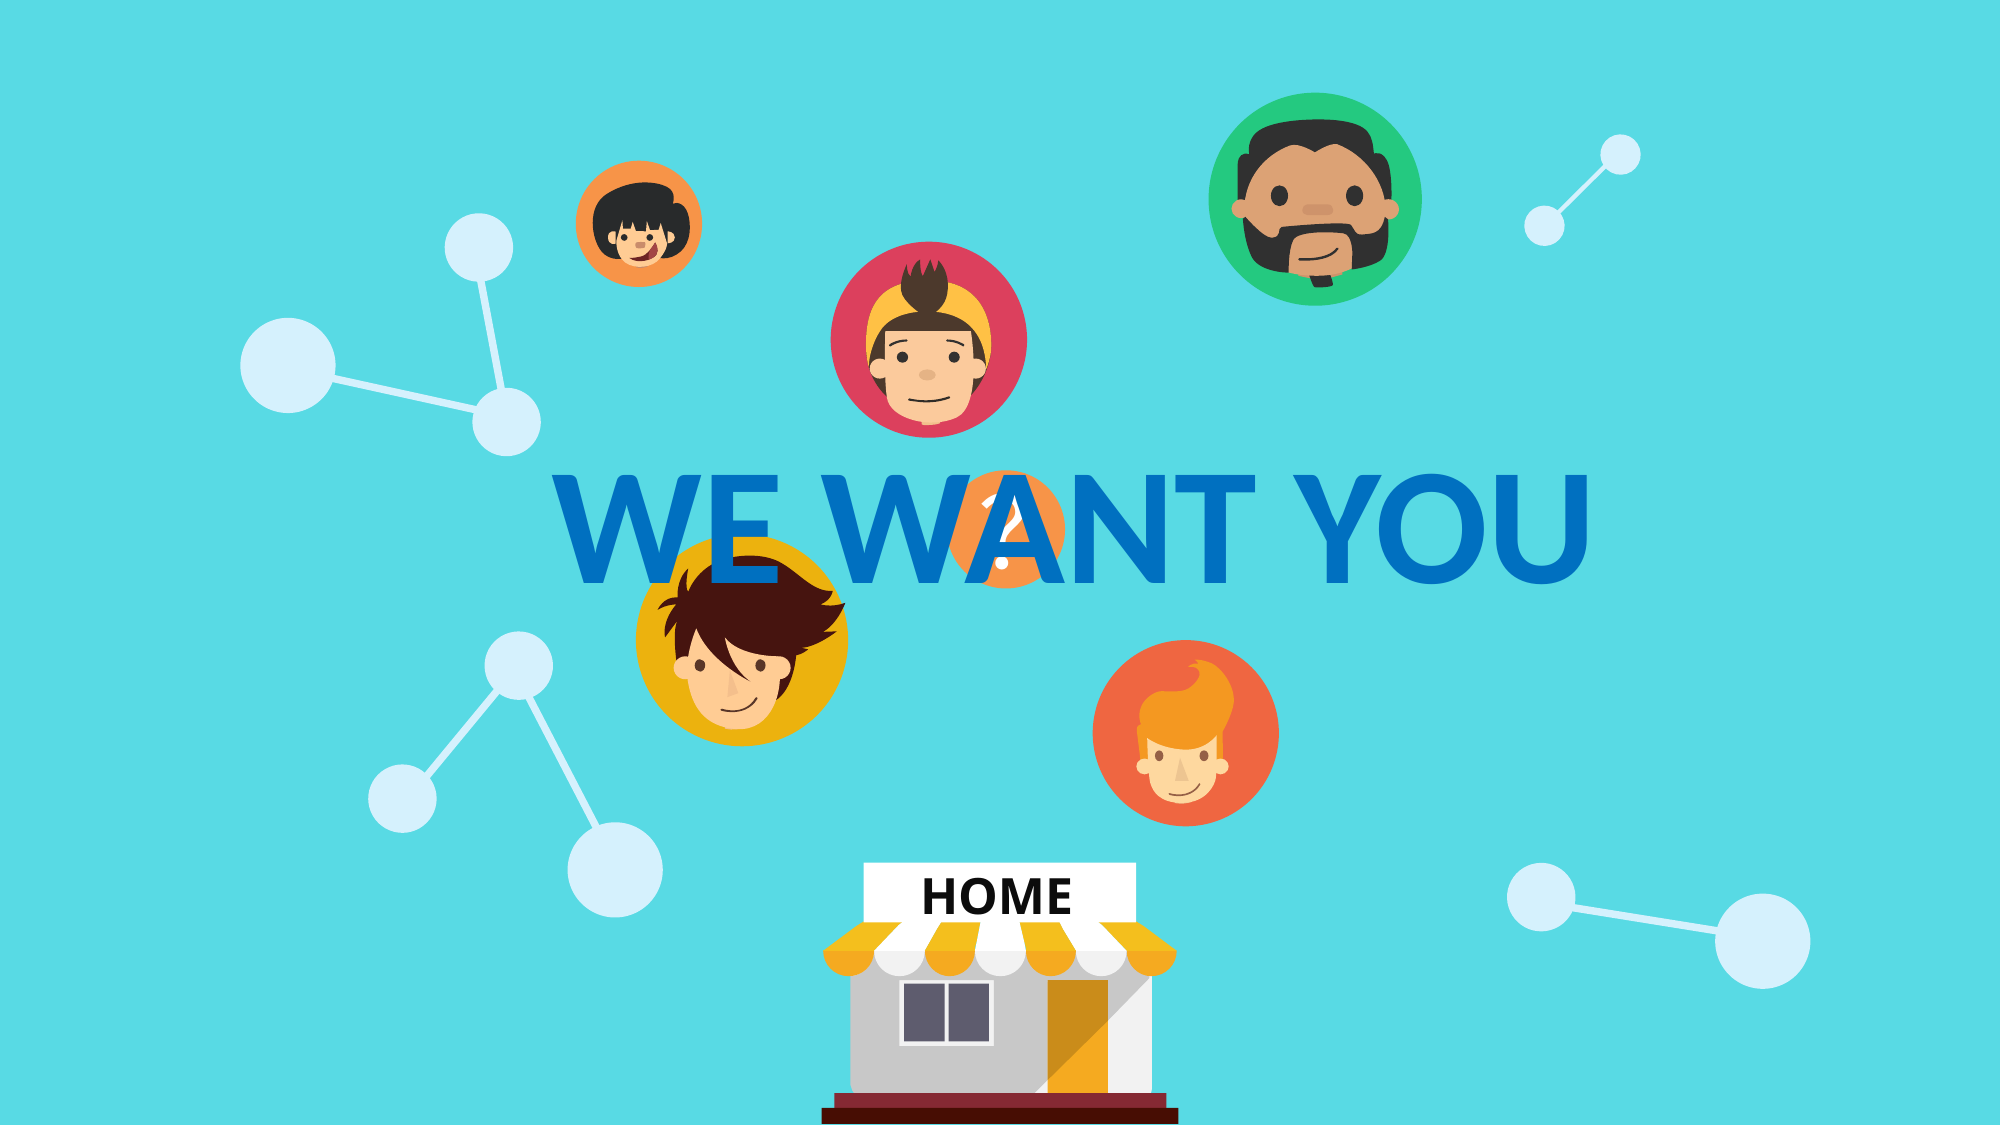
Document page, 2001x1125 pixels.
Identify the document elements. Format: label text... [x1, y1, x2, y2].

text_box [821, 862, 1179, 1124]
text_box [575, 160, 703, 287]
text_box HOME [905, 857, 1190, 932]
text_box WE WANT YOU [463, 409, 1685, 625]
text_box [1092, 640, 1279, 827]
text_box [1508, 856, 1810, 995]
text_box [240, 213, 541, 457]
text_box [635, 534, 849, 747]
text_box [831, 242, 1026, 437]
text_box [1208, 92, 1422, 306]
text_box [375, 689, 677, 933]
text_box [1554, 118, 1611, 262]
